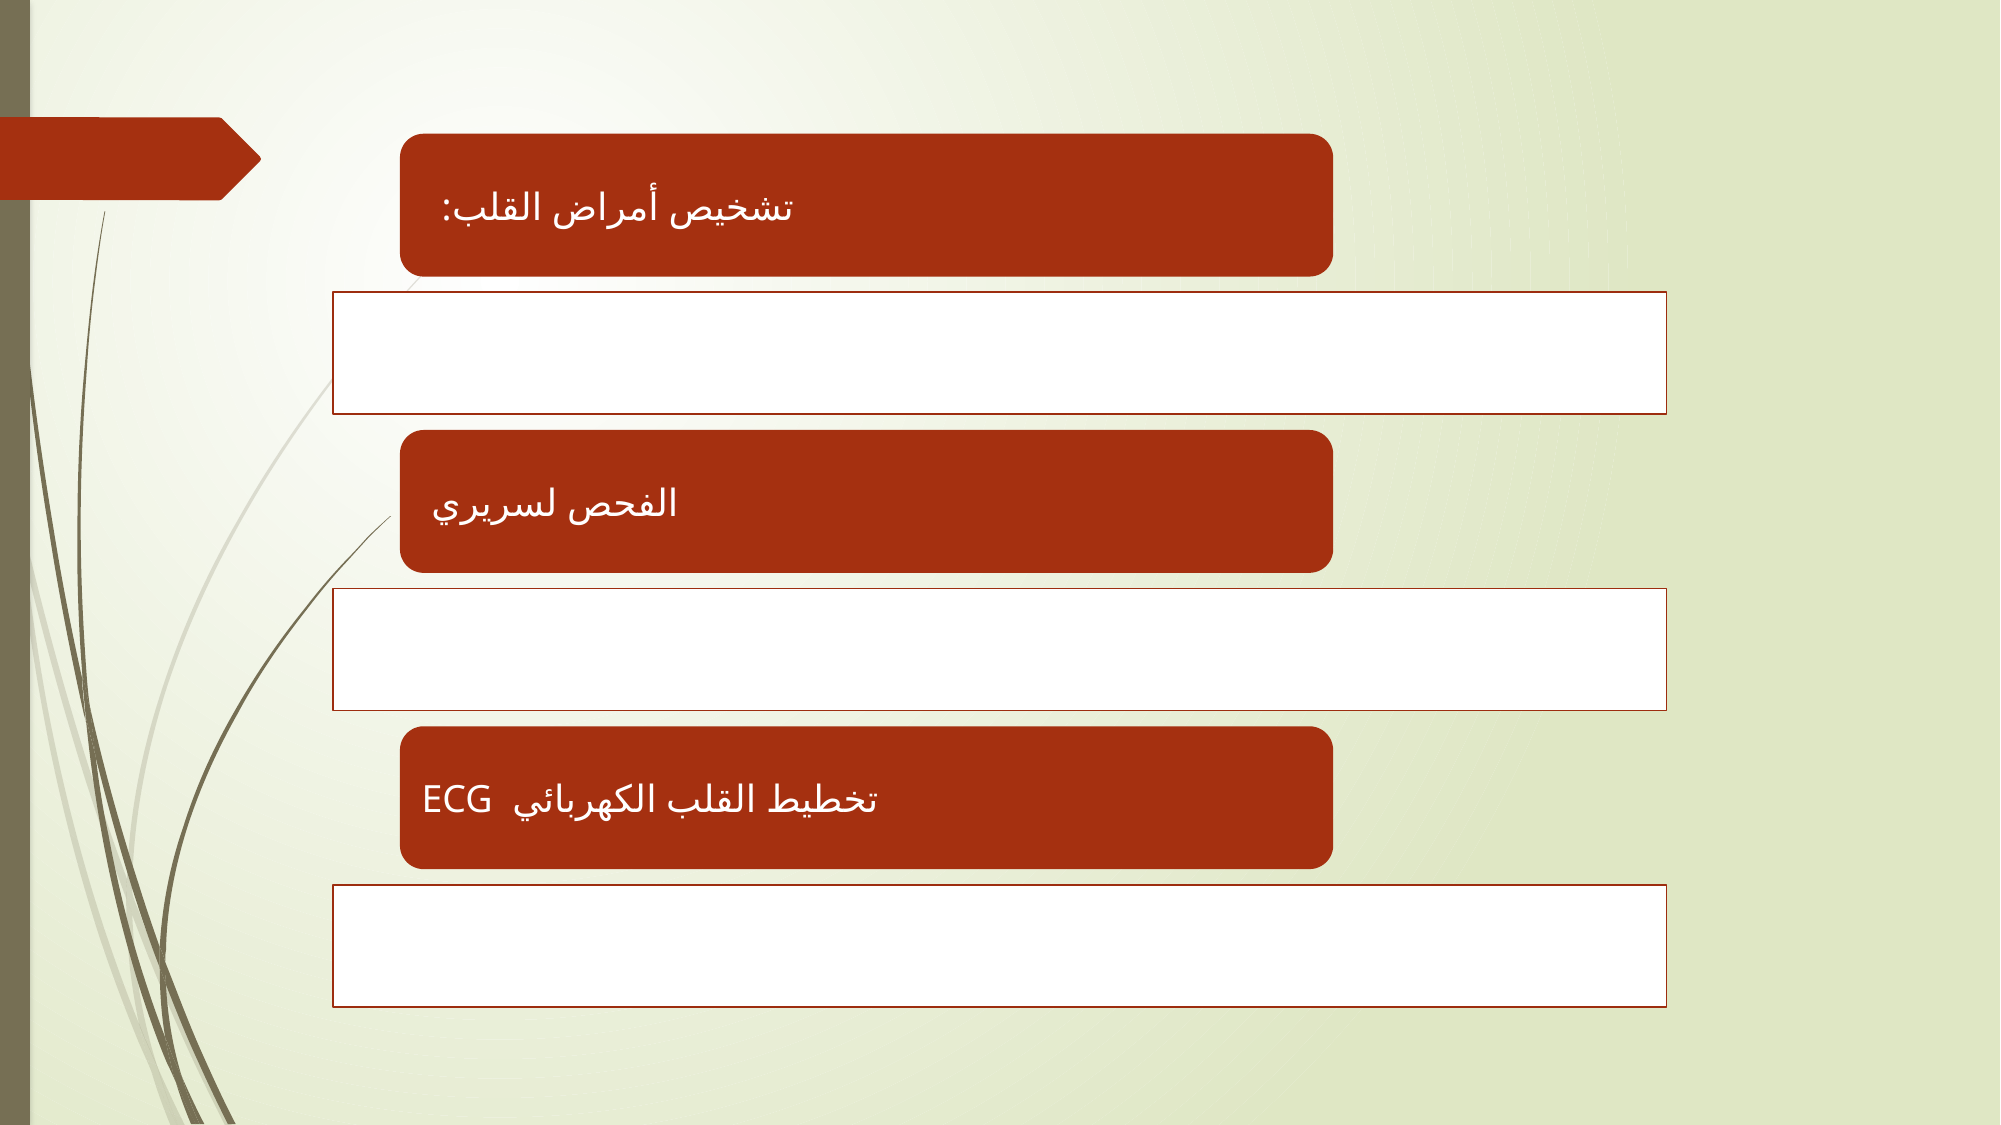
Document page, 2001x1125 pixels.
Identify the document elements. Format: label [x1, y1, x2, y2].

text_box [332, 117, 1667, 1008]
